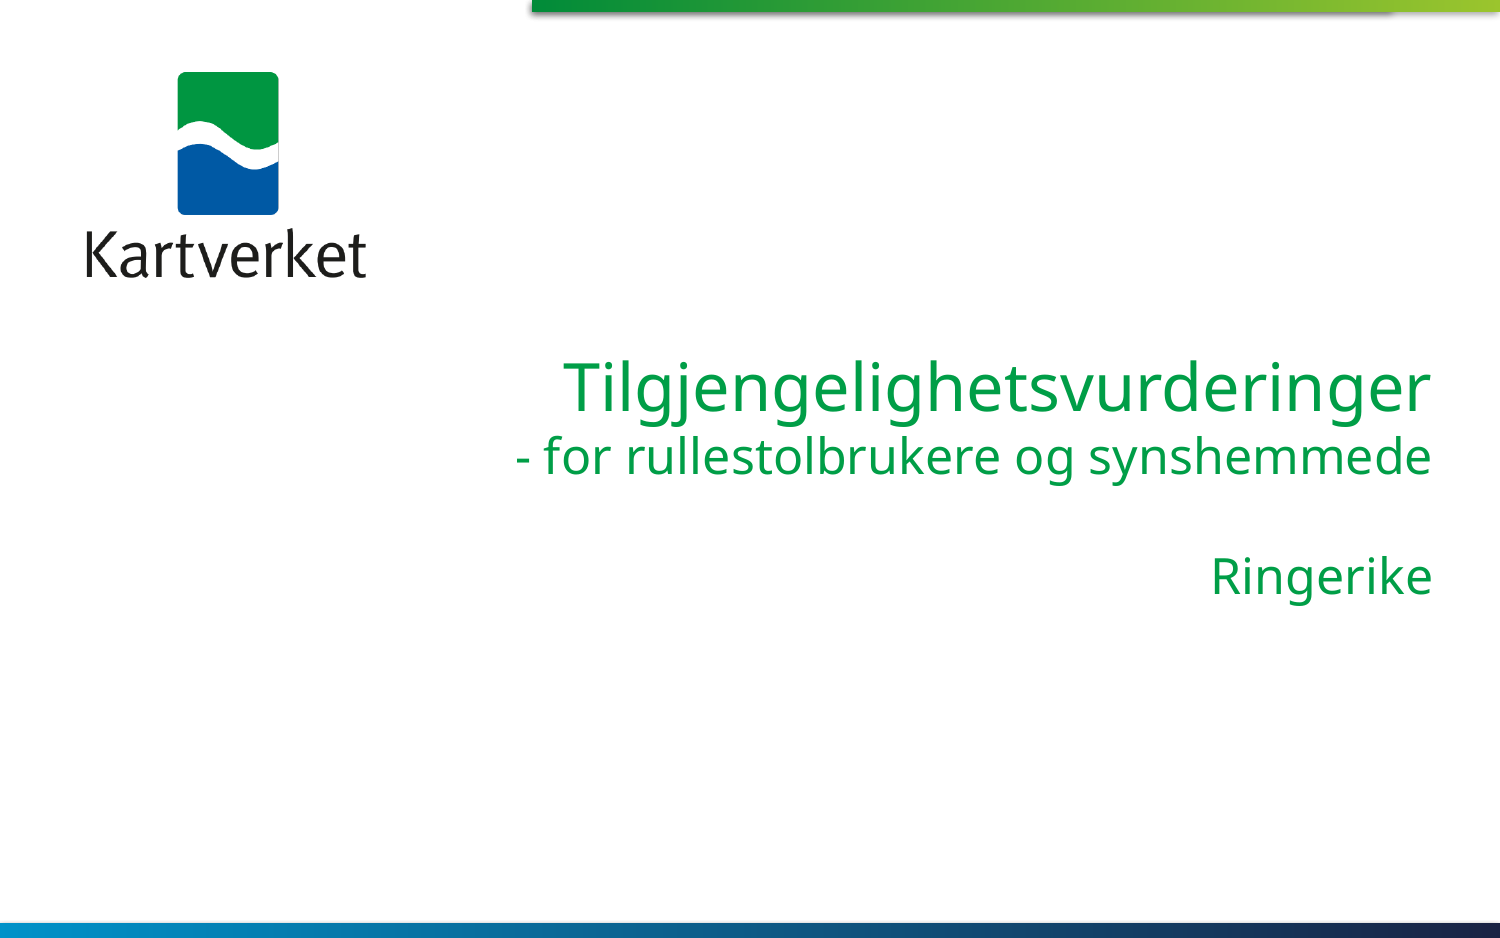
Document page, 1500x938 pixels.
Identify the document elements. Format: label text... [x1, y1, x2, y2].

text_box Tilgjengelighetsvurderinger - for rullestolbrukere og synshemmede Ringerike [66, 337, 1449, 613]
